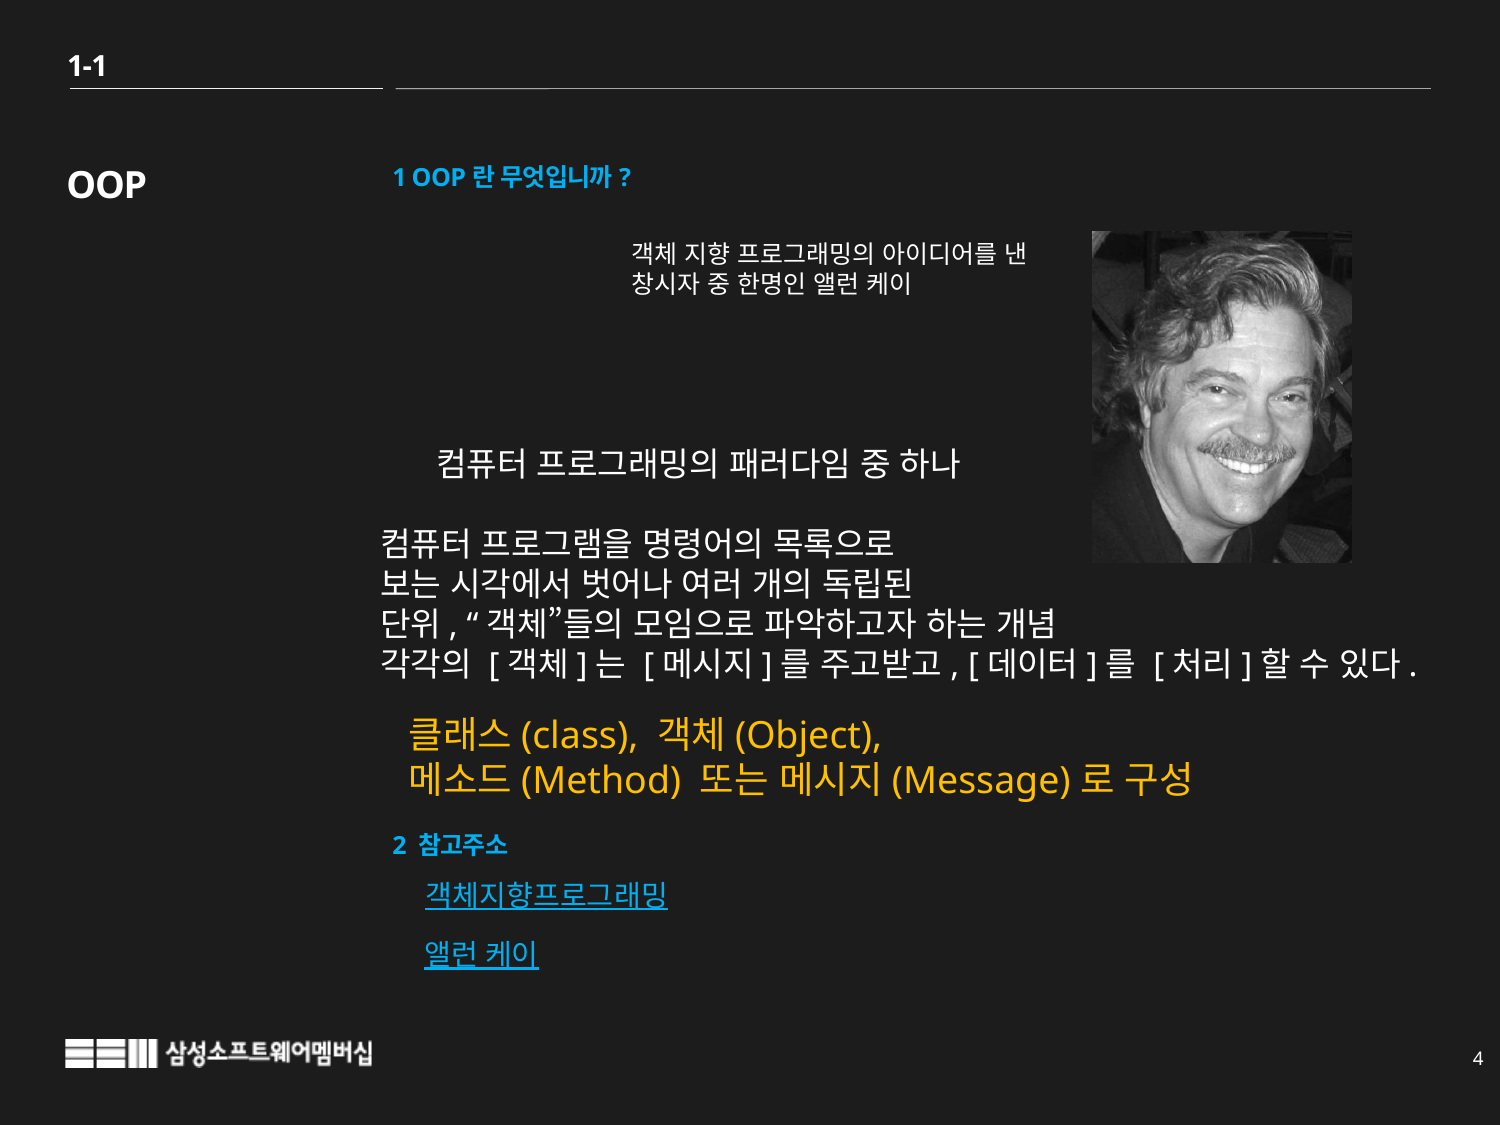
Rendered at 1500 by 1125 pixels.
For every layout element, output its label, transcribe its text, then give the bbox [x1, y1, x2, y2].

text_box 앨런 케이 [409, 928, 554, 986]
text_box 1-1 [52, 39, 123, 90]
text_box OOP [51, 149, 338, 214]
text_box 컴퓨터 프로그래밍의 패러다임 중 하나 [421, 436, 977, 491]
picture [64, 1039, 375, 1068]
text_box 1 OOP란 무엇입니까? [377, 154, 803, 199]
text_box 객체지향프로그래밍 [410, 869, 684, 927]
picture [1092, 231, 1352, 564]
text_box 객체 지향 프로그래밍의 아이디어를 낸 창시자 중 한명인 앨런 케이 [617, 231, 1043, 307]
text_box 4 [1377, 1039, 1499, 1080]
text_box 2 참고주소 [377, 822, 803, 867]
text_box 클래스(class), 객체(Object), 메소드(Method) 또는 메시지(Message)로 구성 [393, 704, 1209, 809]
text_box 컴퓨터 프로그램을 명령어의 목록으로 보는 시각에서 벗어나 여러 개의 독립된 단위, “객체”들의 모임으로 파악하고자 하는 개념 각각의 [객체]는 [메시지]를 주고받고, [데이터]를 [처리]할 수 있다. [365, 515, 1433, 691]
